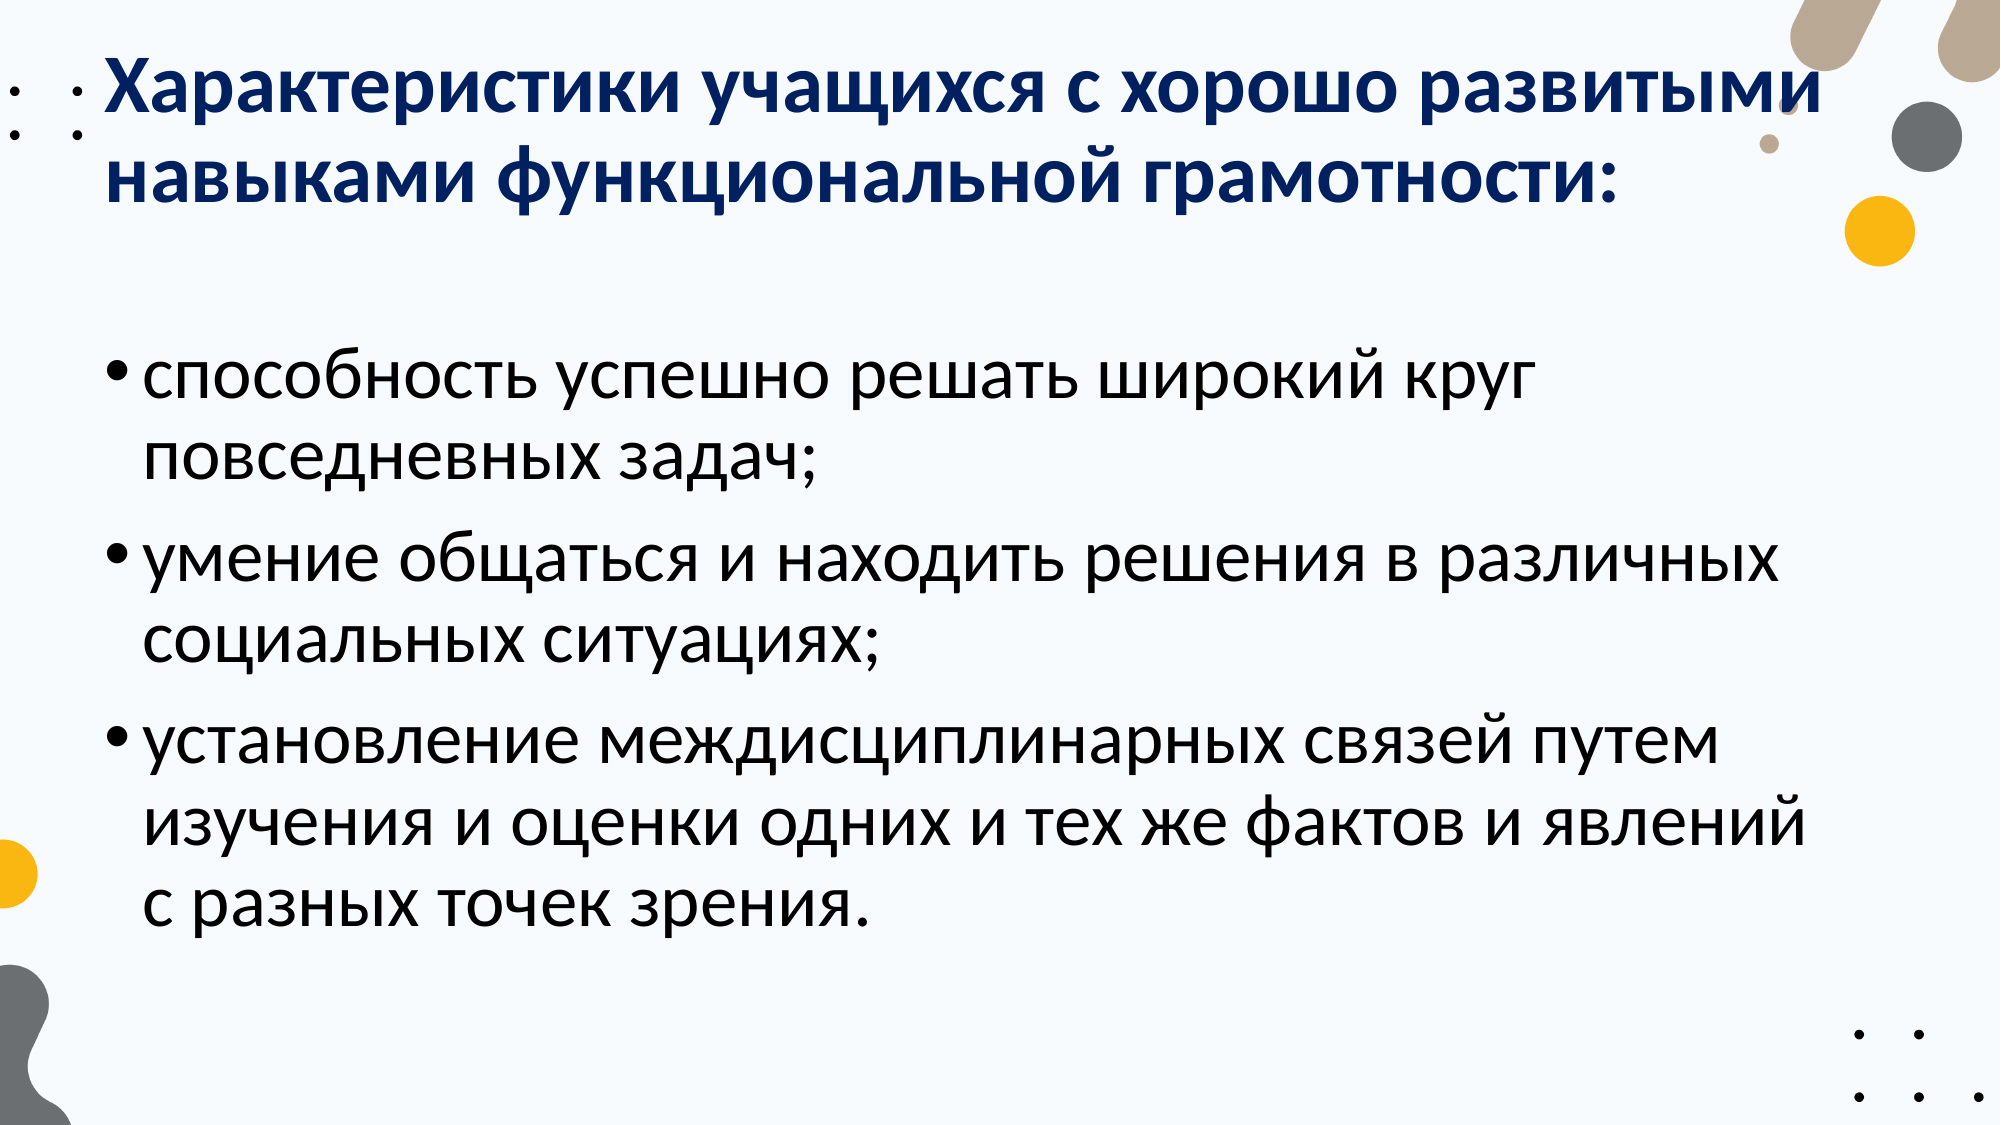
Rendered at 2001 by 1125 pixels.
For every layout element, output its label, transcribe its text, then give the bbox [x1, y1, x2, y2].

list Характеристики учащихся с хорошо развитыми навыками функциональной грамотности: способность успешно решать широкий круг повседневных задач; умение общаться и находить решения в различных социальных ситуациях; установление междисциплинарных связей путем изучения и оценки одних и тех же фактов и явлений с разных точек зрения. [89, 32, 1863, 1014]
picture [0, 0, 2000, 1125]
